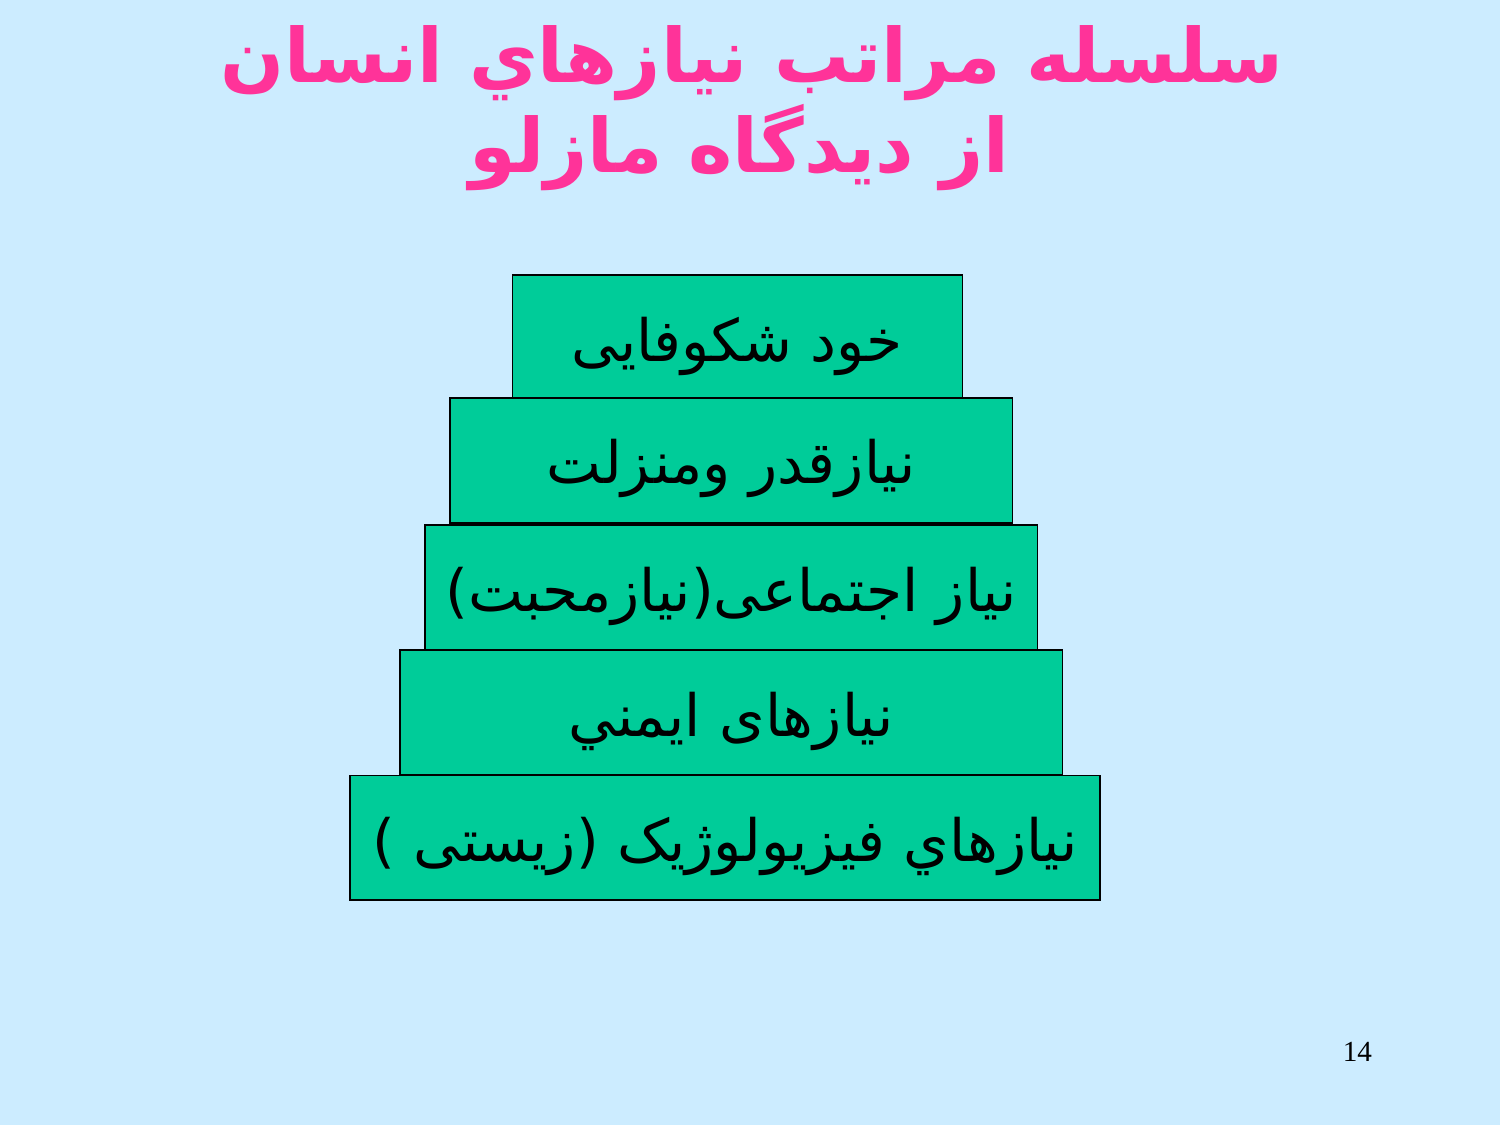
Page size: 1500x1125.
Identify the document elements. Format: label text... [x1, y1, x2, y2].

text_box نیازهای ايمني [399, 650, 1063, 776]
text_box نيازهاي فیزیولوژیک (زیستی ) [349, 775, 1100, 901]
text_box نیازقدر ومنزلت [450, 397, 1013, 523]
text_box سلسله مراتب نيازهاي انسان از ديدگاه مازلو [206, 0, 1299, 195]
text_box نیاز اجتماعی(نیازمحبت) [424, 525, 1038, 650]
slide_number 14 [1074, 1024, 1388, 1101]
text_box خود شکوفایی [512, 275, 963, 397]
